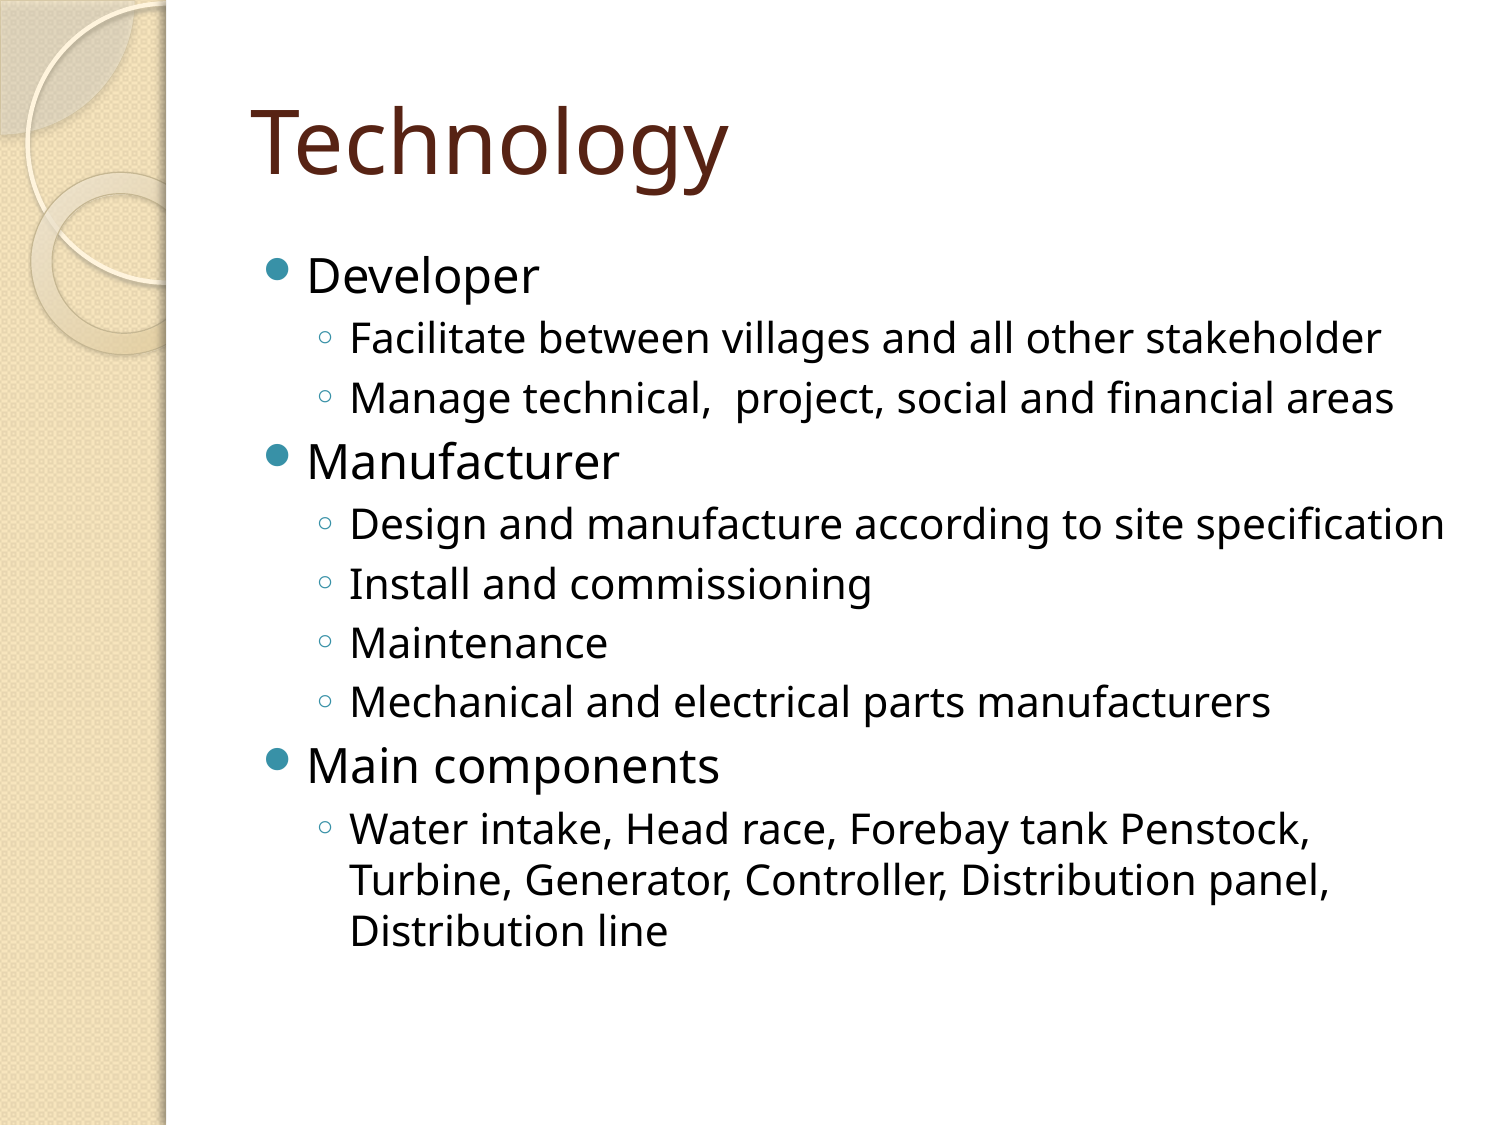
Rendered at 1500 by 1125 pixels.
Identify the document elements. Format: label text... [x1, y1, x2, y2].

list Developer Facilitate between villages and all other stakeholder Manage technical, project, social and financial areas Manufacturer Design and manufacture according to site specification Install and commissioning Maintenance Mechanical and electrical parts manufacturers Main components Water intake, Head race, Forebay tank Penstock, Turbine, Generator, Controller, Distribution panel, Distribution line [235, 237, 1465, 985]
title Technology [235, 45, 1466, 233]
